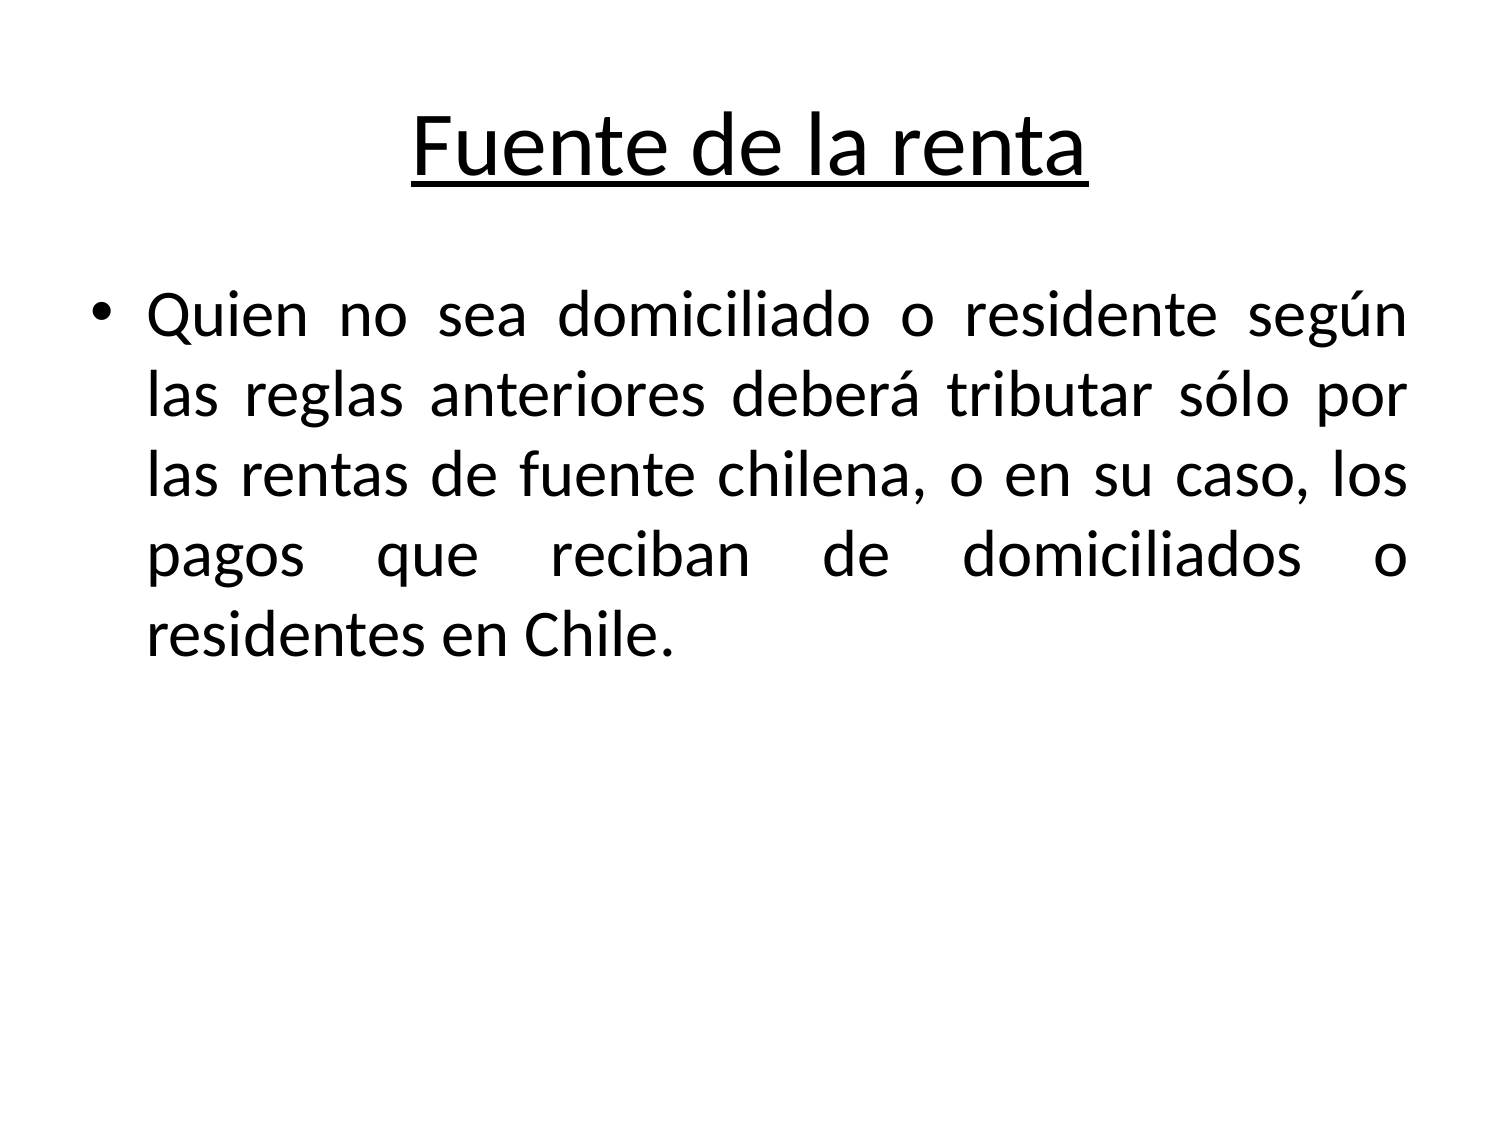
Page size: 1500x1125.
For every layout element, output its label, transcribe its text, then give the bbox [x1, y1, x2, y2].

title Fuente de la renta [74, 44, 1426, 233]
list Quien no sea domiciliado o residente según las reglas anteriores deberá tributar sólo por las rentas de fuente chilena, o en su caso, los pagos que reciban de domiciliados o residentes en Chile. [74, 262, 1426, 1006]
